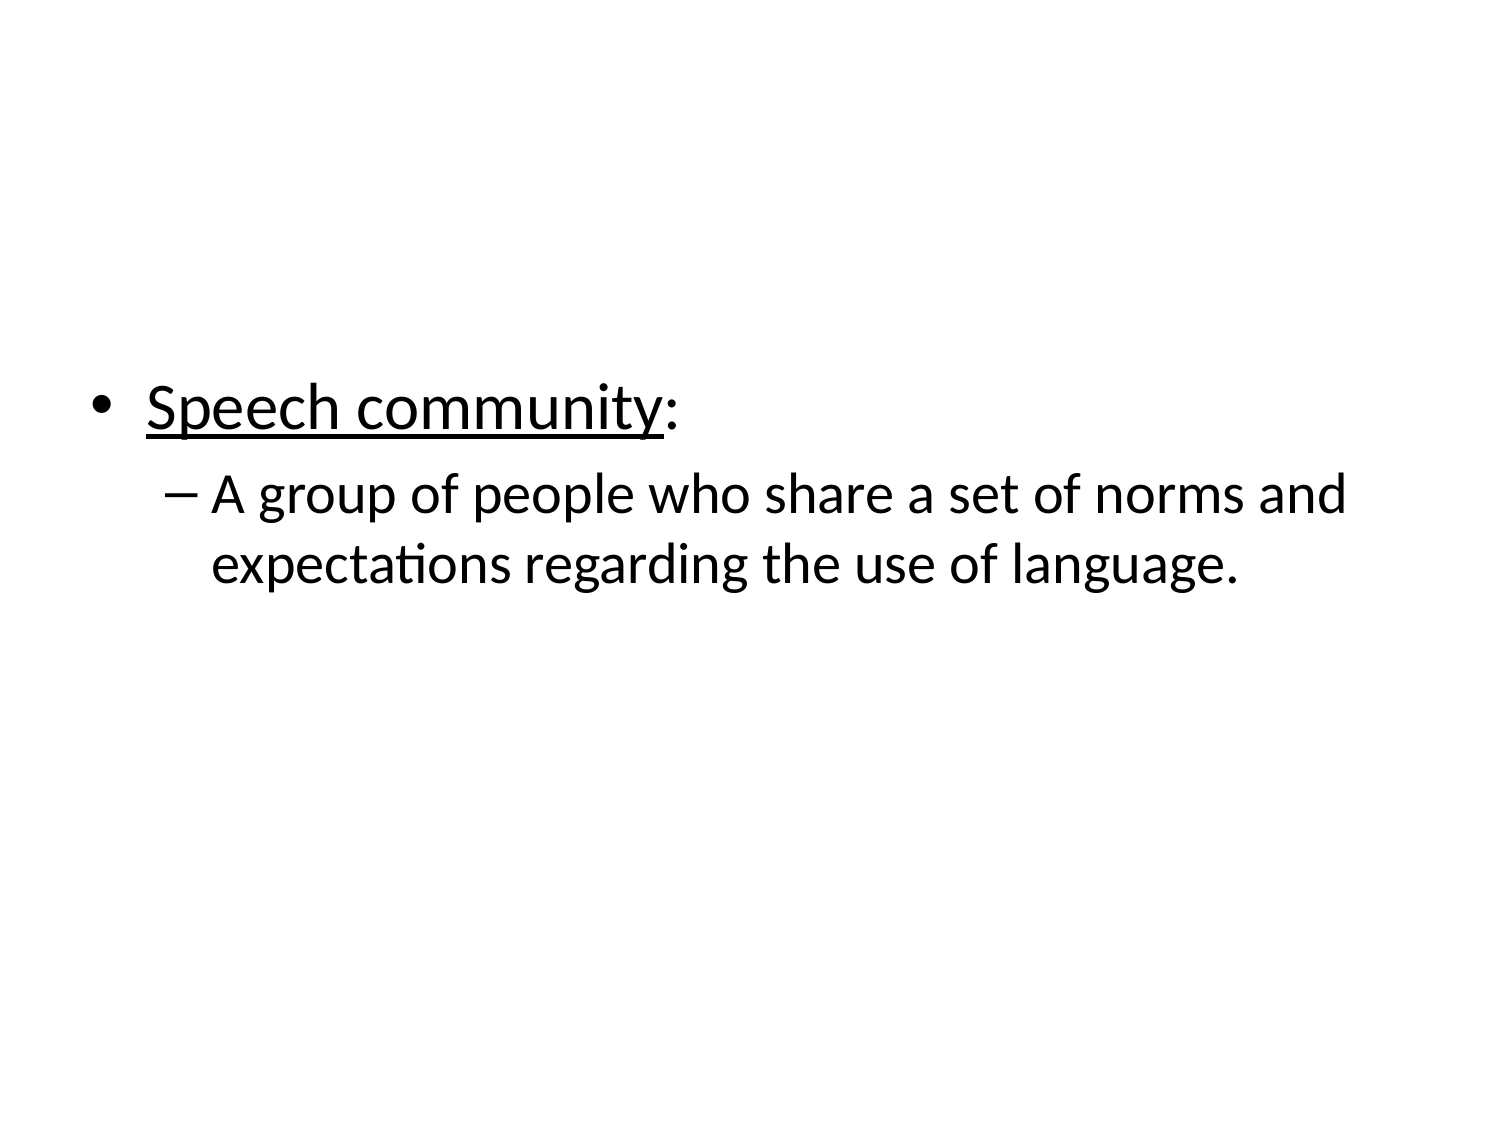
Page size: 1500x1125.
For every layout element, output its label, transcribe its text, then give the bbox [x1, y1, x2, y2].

list Speech community: A group of people who share a set of norms and expectations regarding the use of language. [75, 262, 1425, 1005]
